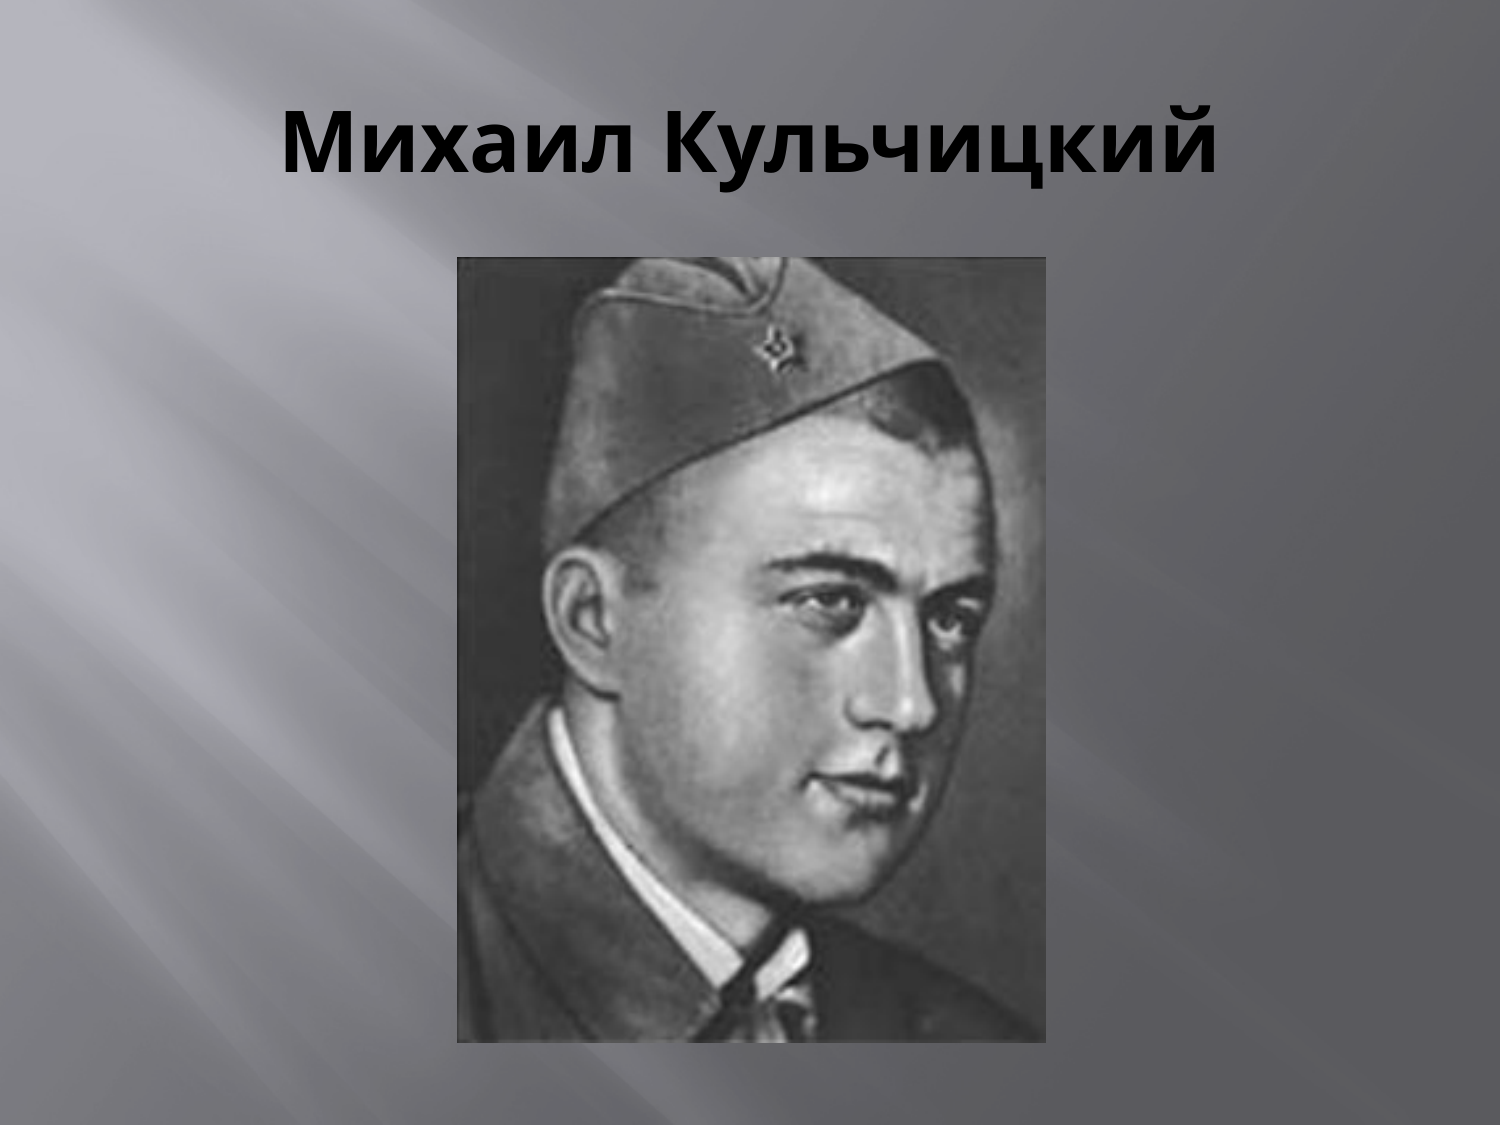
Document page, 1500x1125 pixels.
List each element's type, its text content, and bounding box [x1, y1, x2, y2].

title Михаил Кульчицкий [75, 45, 1425, 233]
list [456, 257, 1046, 1044]
